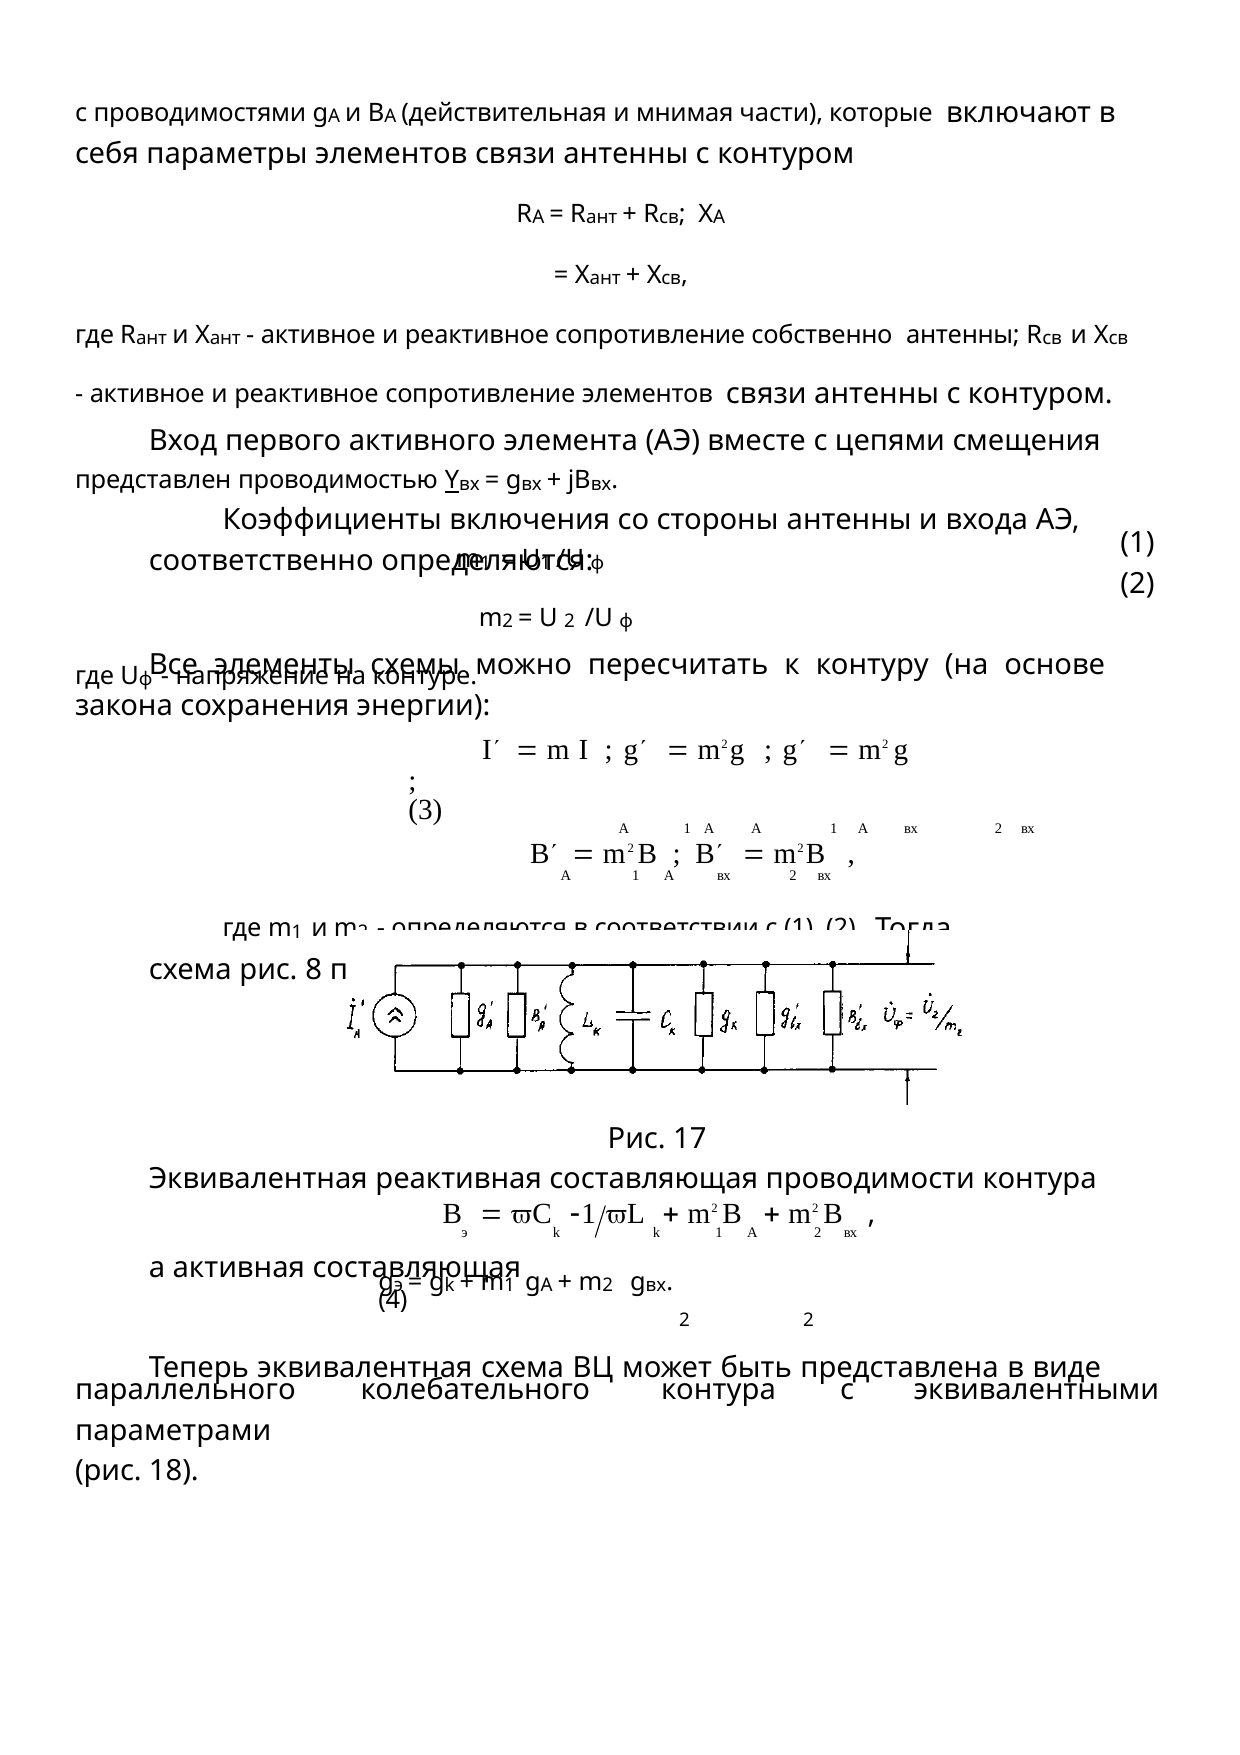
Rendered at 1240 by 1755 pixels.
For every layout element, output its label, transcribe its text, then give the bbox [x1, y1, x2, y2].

text_box (1) (2) [1118, 515, 1168, 600]
text_box параллельного параметрами (рис. 18). [72, 1362, 306, 1487]
picture [346, 929, 963, 1106]
text_box колебательного контура с эквивалентными [358, 1368, 1168, 1406]
text_box Все элементы схемы можно пересчитать к контуру (на основе закона сохранения энергии): I  m I ; g  m2g ; g  m2 g ; (3) A 1 A A 1 A вх 2 вх B  m2 B ; B  m2B , A 1 A вх 2 вх где m1 и m2 - определяются в соответствии с (1), (2). Тогда схема рис. 8 преобразуется к виду рис. 17. [68, 638, 1178, 986]
text_box m1 = U1 /U ф m2 = U 2 /U ф где Uф - напряжение на контуре. [72, 517, 673, 638]
text_box Рис. 17 Эквивалентная реактивная составляющая проводимости контура B  С 1 L  m2 B  m2 B , э k k 1 A 2 вх а активная составляющая gэ = gk + m1 gA + m2 gвх. (4) 2 2 Теперь эквивалентная схема ВЦ может быть представлена в виде [138, 1111, 1170, 1384]
text_box с проводимостями gA и BA (действительная и мнимая части), которые включают в себя параметры элементов связи антенны с контуром RA = Rант + Rсв; XA = Xант + Xсв, где Rант и Xант - активное и реактивное сопротивление собственно антенны; Rсв и Xсв - активное и реактивное сопротивление элементов связи антенны с контуром. Вход первого активного элемента (АЭ) вместе с цепями смещения представлен проводимостью Yвх = gвх + jBвх. Коэффициенты включения со стороны антенны и входа АЭ, соответственно определяются: [72, 71, 1167, 576]
